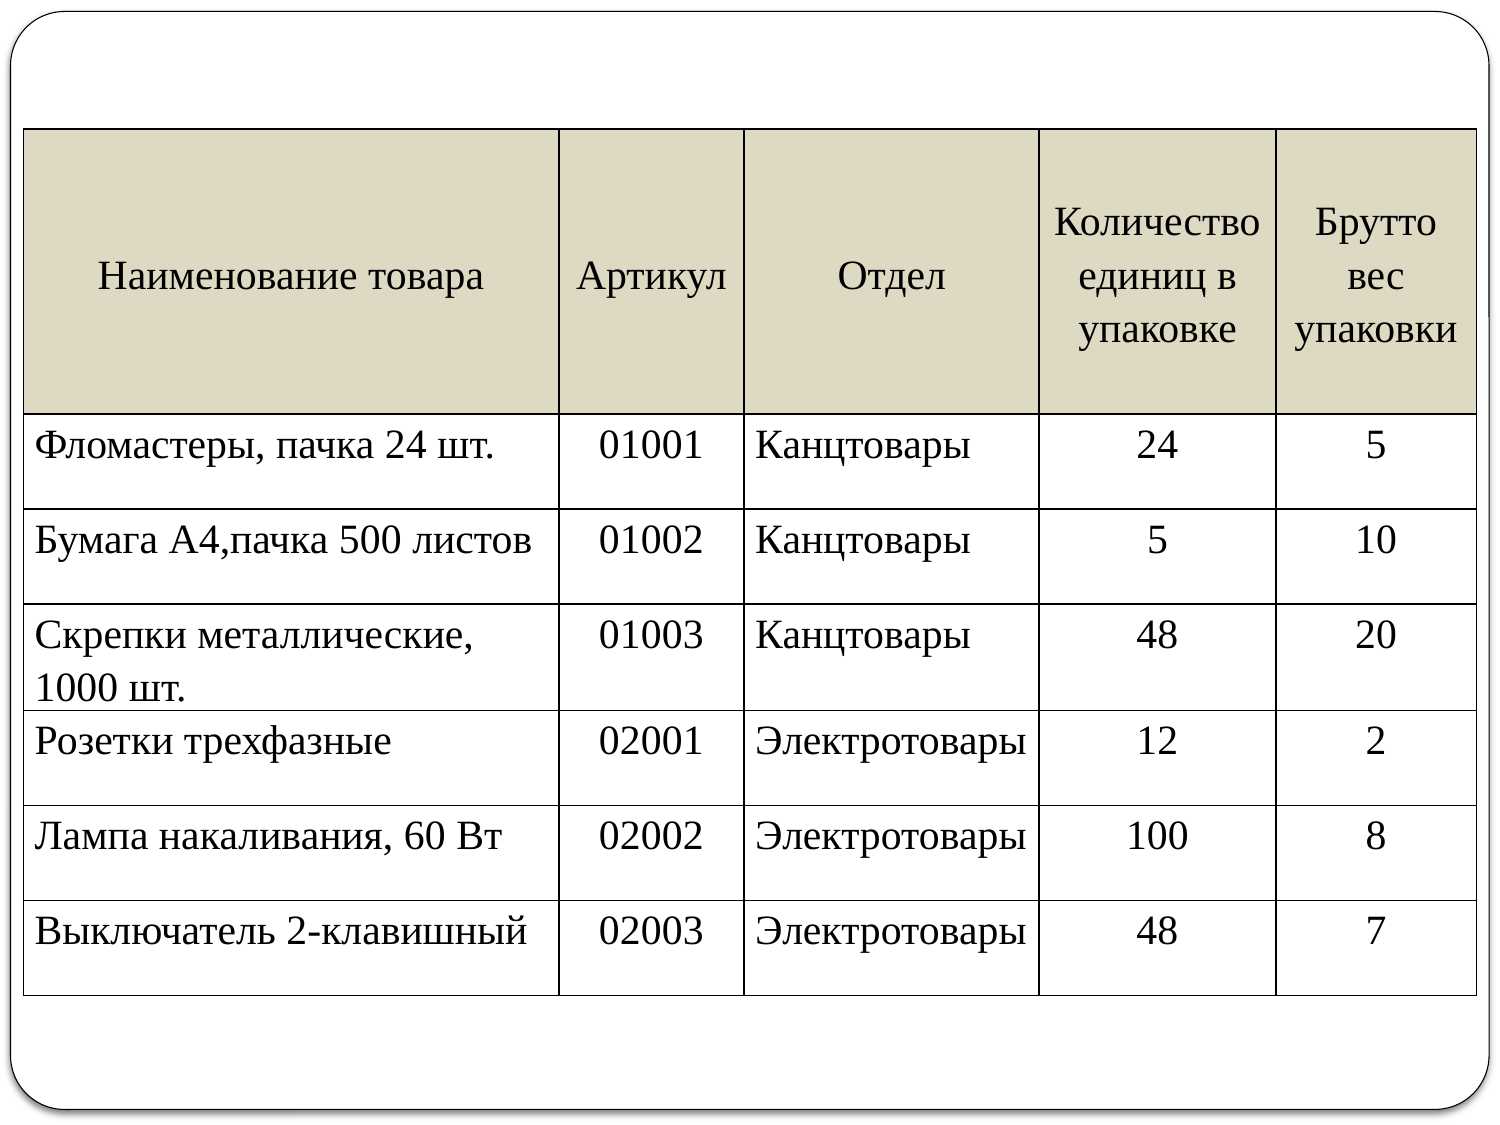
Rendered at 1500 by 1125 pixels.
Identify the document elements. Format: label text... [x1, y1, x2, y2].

table_cell Электротовары [745, 901, 1038, 995]
table_cell Канцтовары [745, 415, 1038, 508]
table_cell Бумага А4,пачка 500 листов [24, 510, 558, 603]
table_header Артикул [560, 130, 743, 413]
table_cell 20 [1277, 605, 1476, 710]
table_cell 8 [1277, 806, 1476, 900]
table_cell 12 [1040, 711, 1275, 805]
table_cell 01002 [560, 510, 743, 603]
table_cell Канцтовары [745, 510, 1038, 603]
table_cell 5 [1040, 510, 1275, 603]
table_header Отдел [745, 130, 1038, 413]
table_cell Фломастеры, пачка 24 шт. [24, 415, 558, 508]
table_cell 10 [1277, 510, 1476, 603]
table_cell 02002 [560, 806, 743, 900]
table_header Брутто вес упаковки [1277, 130, 1476, 413]
table_header Наименование товара [24, 130, 558, 413]
table_cell Канцтовары [745, 605, 1038, 710]
table_cell 48 [1040, 605, 1275, 710]
table_cell 01003 [560, 605, 743, 710]
table_cell Розетки трехфазные [24, 711, 558, 805]
table_cell Электротовары [745, 806, 1038, 900]
table_cell 100 [1040, 806, 1275, 900]
table_cell 01001 [560, 415, 743, 508]
table_cell 24 [1040, 415, 1275, 508]
table_cell Скрепки металлические, 1000 шт. [24, 605, 558, 710]
table_cell Электротовары [745, 711, 1038, 805]
table_cell 02001 [560, 711, 743, 805]
table_header Количество единиц в упаковке [1040, 130, 1275, 413]
table_cell 2 [1277, 711, 1476, 805]
table_cell Выключатель 2-клавишный [24, 901, 558, 995]
table_cell 7 [1277, 901, 1476, 995]
table_cell 48 [1040, 901, 1275, 995]
table_cell Лампа накаливания, 60 Вт [24, 806, 558, 900]
table_cell 02003 [560, 901, 743, 995]
table_cell 5 [1277, 415, 1476, 508]
